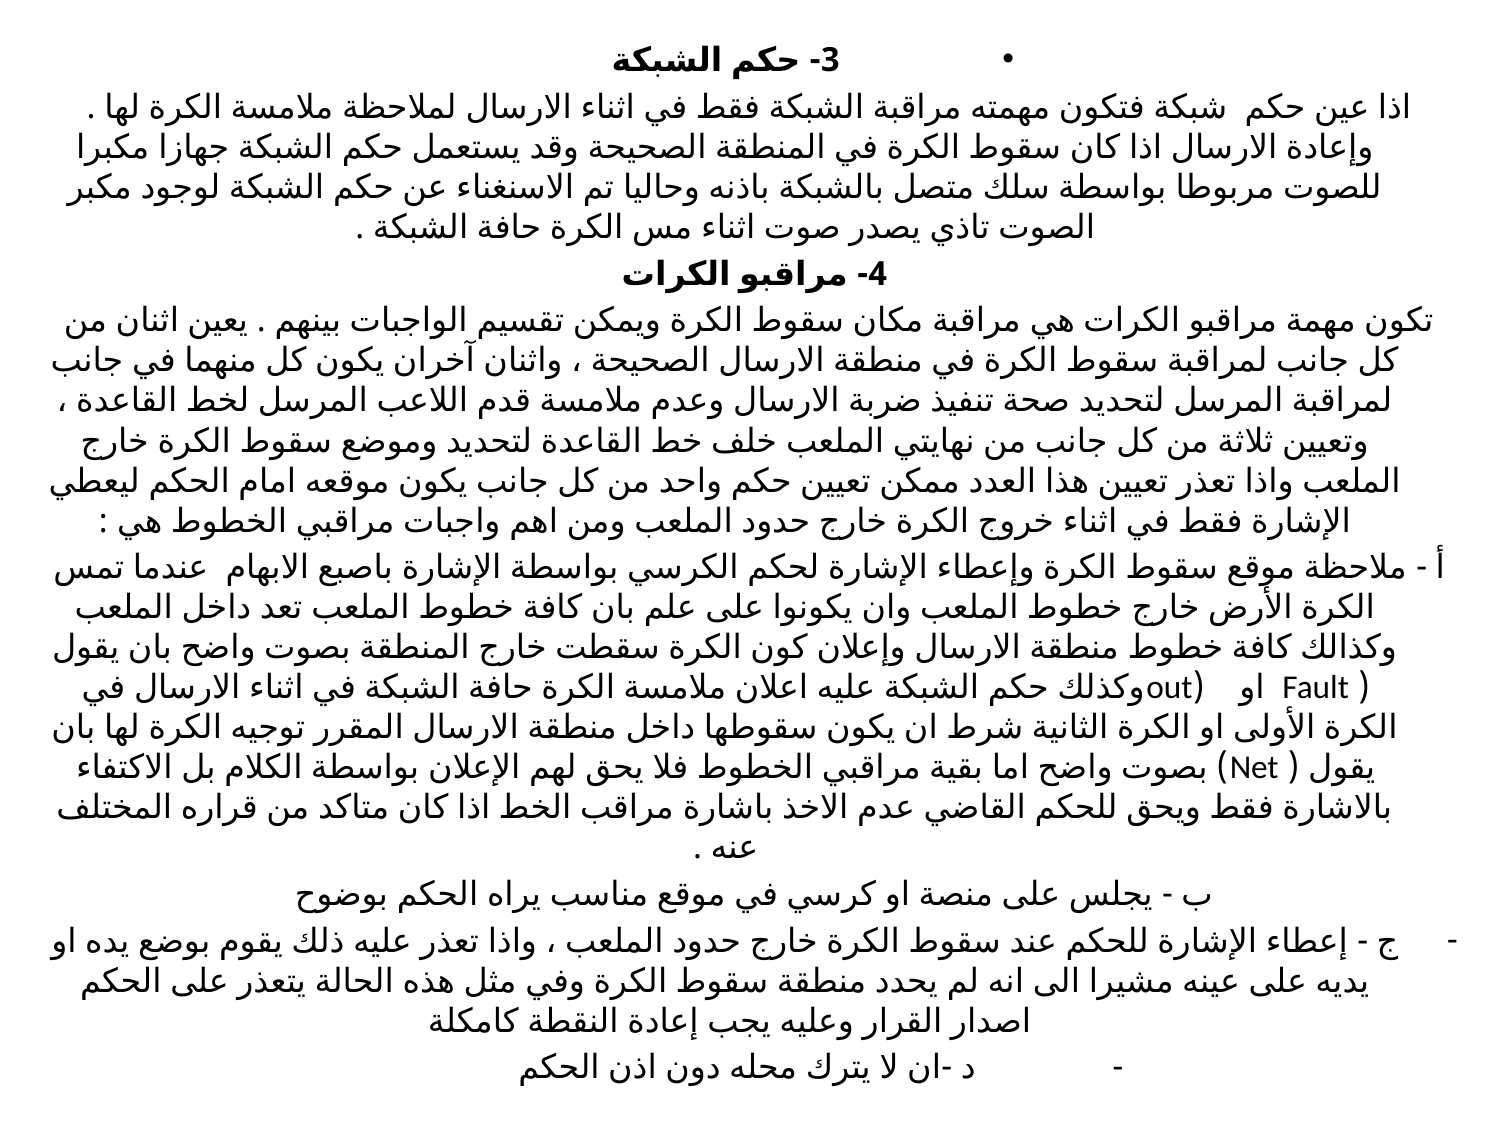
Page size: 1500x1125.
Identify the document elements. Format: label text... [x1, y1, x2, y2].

list 3- حكم الشبكة اذا عين حكم شبكة فتكون مهمته مراقبة الشبكة فقط في اثناء الارسال لملاحظة ملامسة الكرة لها . وإعادة الارسال اذا كان سقوط الكرة في المنطقة الصحيحة وقد يستعمل حكم الشبكة جهازا مكبرا للصوت مربوطا بواسطة سلك متصل بالشبكة باذنه وحاليا تم الاسنغناء عن حكم الشبكة لوجود مكبر الصوت تاذي يصدر صوت اثناء مس الكرة حافة الشبكة . 4- مراقبو الكرات تكون مهمة مراقبو الكرات هي مراقبة مكان سقوط الكرة ويمكن تقسيم الواجبات بينهم . يعين اثنان من كل جانب لمراقبة سقوط الكرة في منطقة الارسال الصحيحة ، واثنان آخران يكون كل منهما في جانب لمراقبة المرسل لتحديد صحة تنفيذ ضربة الارسال وعدم ملامسة قدم اللاعب المرسل لخط القاعدة ، وتعيين ثلاثة من كل جانب من نهايتي الملعب خلف خط القاعدة لتحديد وموضع سقوط الكرة خارج الملعب واذا تعذر تعيين هذا العدد ممكن تعيين حكم واحد من كل جانب يكون موقعه امام الحكم ليعطي الإشارة فقط في اثناء خروج الكرة خارج حدود الملعب ومن اهم واجبات مراقبي الخطوط هي : أ - ملاحظة موقع سقوط الكرة وإعطاء الإشارة لحكم الكرسي بواسطة الإشارة باصبع الابهام عندما تمس الكرة الأرض خارج خطوط الملعب وان يكونوا على علم بان كافة خطوط الملعب تعد داخل الملعب وكذالك كافة خطوط منطقة الارسال وإعلان كون الكرة سقطت خارج المنطقة بصوت واضح بان يقول ( Fault او (outوكذلك حكم الشبكة عليه اعلان ملامسة الكرة حافة الشبكة في اثناء الارسال في الكرة الأولى او الكرة الثانية شرط ان يكون سقوطها داخل منطقة الارسال المقرر توجيه الكرة لها بان يقول ( Net) بصوت واضح اما بقية مراقبي الخطوط فلا يحق لهم الإعلان بواسطة الكلام بل الاكتفاء بالاشارة فقط ويحق للحكم القاضي عدم الاخذ باشارة مراقب الخط اذا كان متاكد من قراره المختلف عنه . ب - يجلس على منصة او كرسي في موقع مناسب يراه الحكم بوضوح ج - إعطاء الإشارة للحكم عند سقوط الكرة خارج حدود الملعب ، واذا تعذر عليه ذلك يقوم بوضع يده او يديه على عينه مشيرا الى انه لم يحدد منطقة سقوط الكرة وفي مثل هذه الحالة يتعذر على الحكم اصدار القرار وعليه يجب إعادة النقطة كامكلة د -ان لا يترك محله دون اذن الحكم [29, 30, 1471, 1094]
